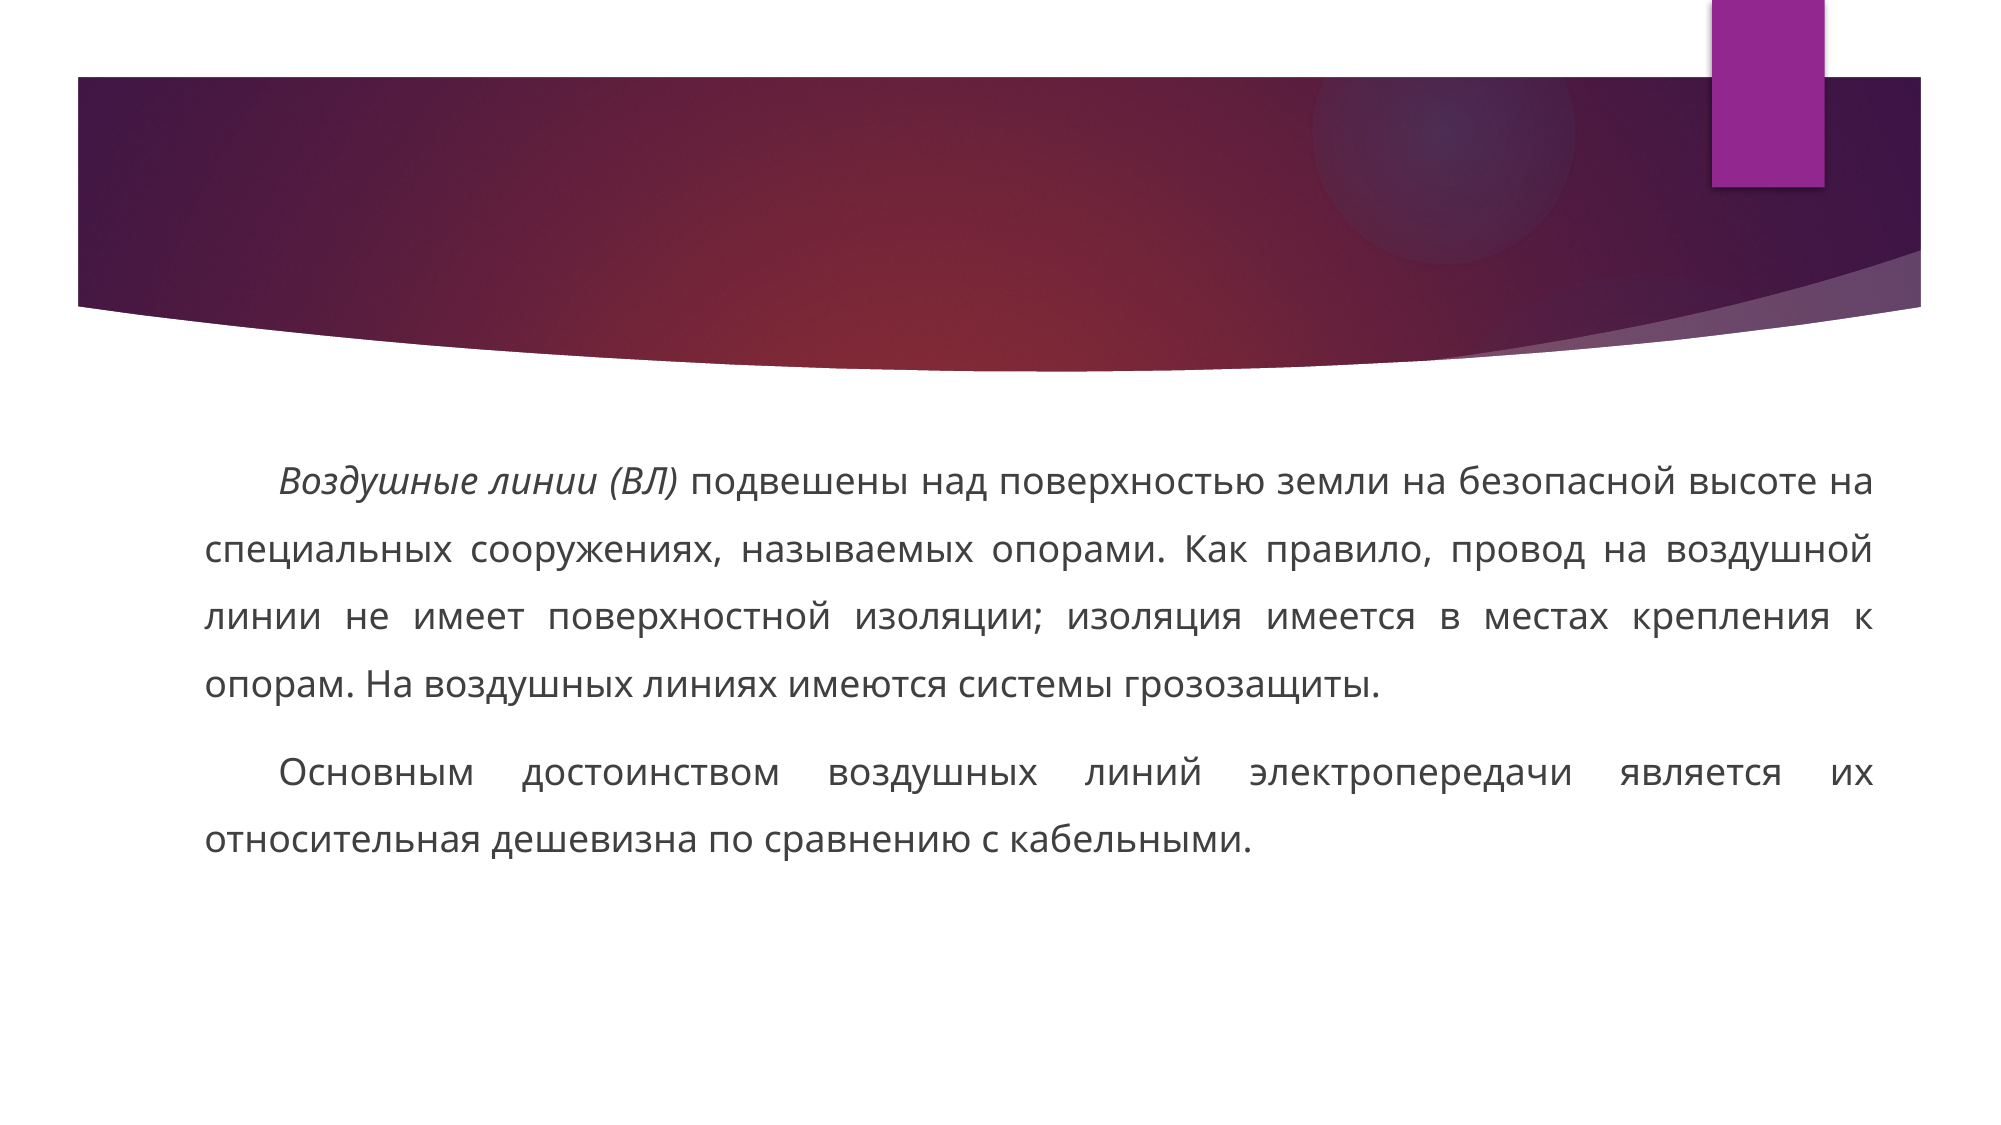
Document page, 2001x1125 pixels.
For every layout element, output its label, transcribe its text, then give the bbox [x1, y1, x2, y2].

list Воздушные линии (ВЛ) подвешены над поверхностью земли на безопасной высоте на специальных сооружениях, называемых опорами. Как правило, провод на воздушной линии не имеет поверхностной изоляции; изоляция имеется в местах крепления к опорам. На воздушных линиях имеются системы грозозащиты. Основным достоинством воздушных линий электропередачи является их относительная дешевизна по сравнению с кабельными. [189, 427, 1890, 988]
